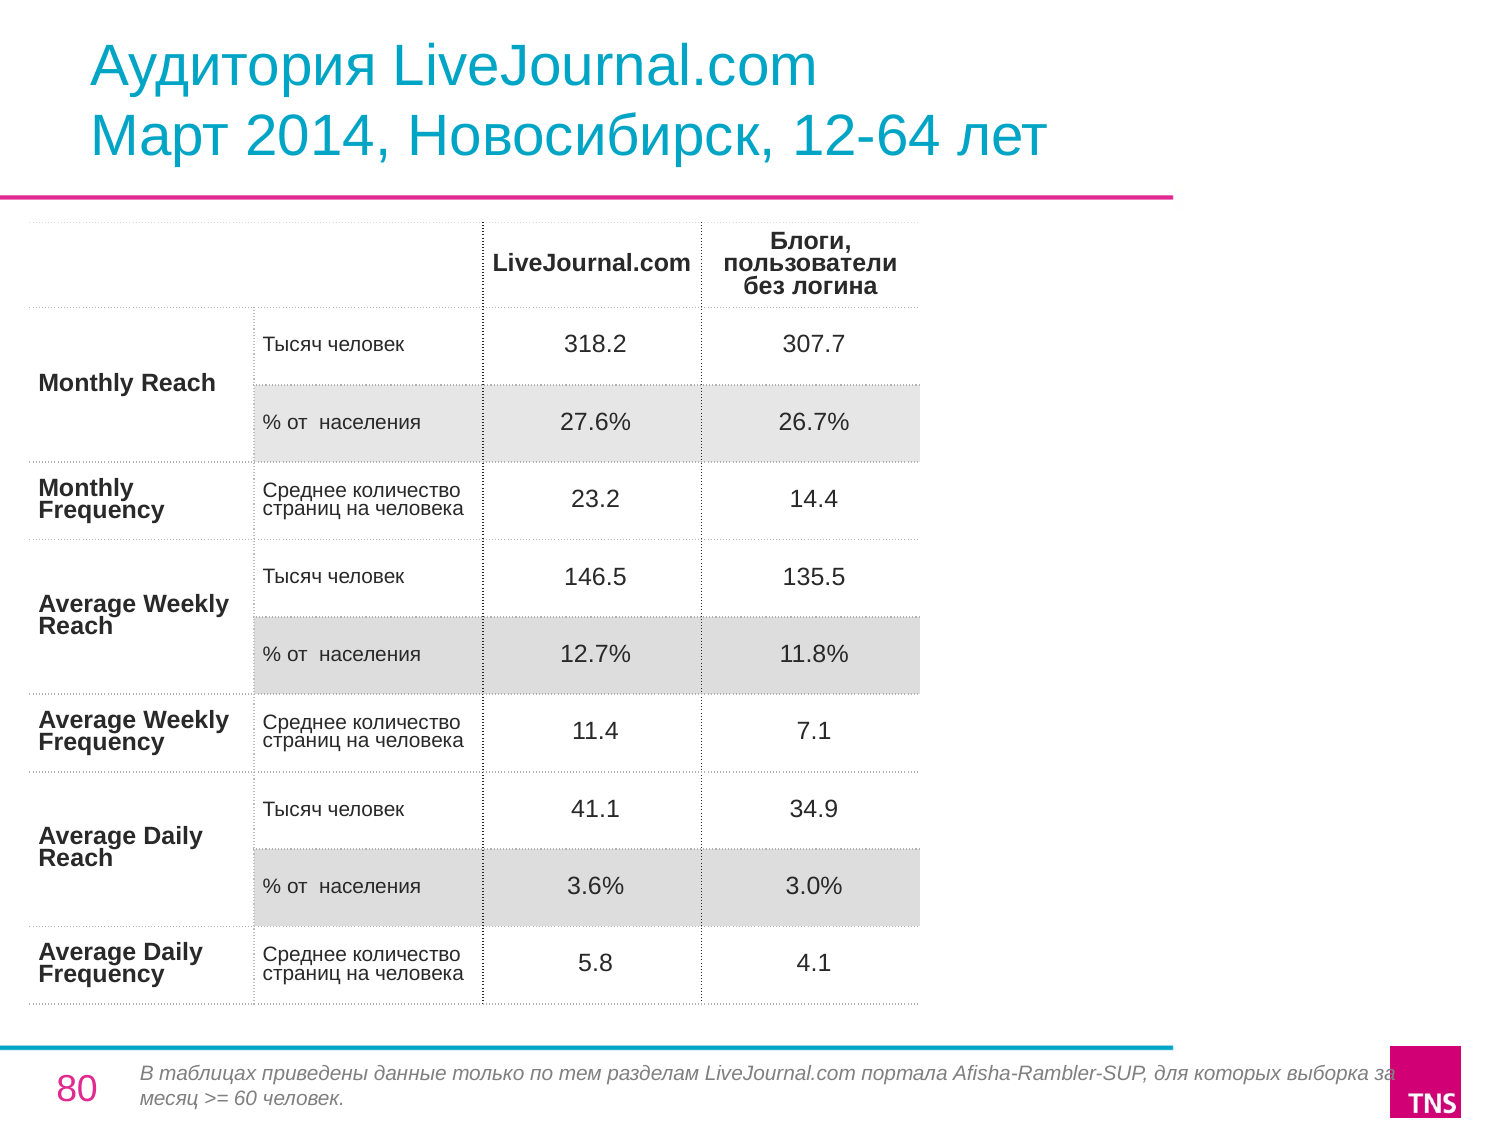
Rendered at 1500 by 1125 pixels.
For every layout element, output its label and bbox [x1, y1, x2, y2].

text_box [125, 1052, 1412, 1117]
table_header [29, 223, 920, 308]
table_cell [29, 308, 920, 1004]
picture [0, 0, 1500, 1125]
title [74, 8, 1476, 187]
slide_number [40, 1055, 392, 1125]
